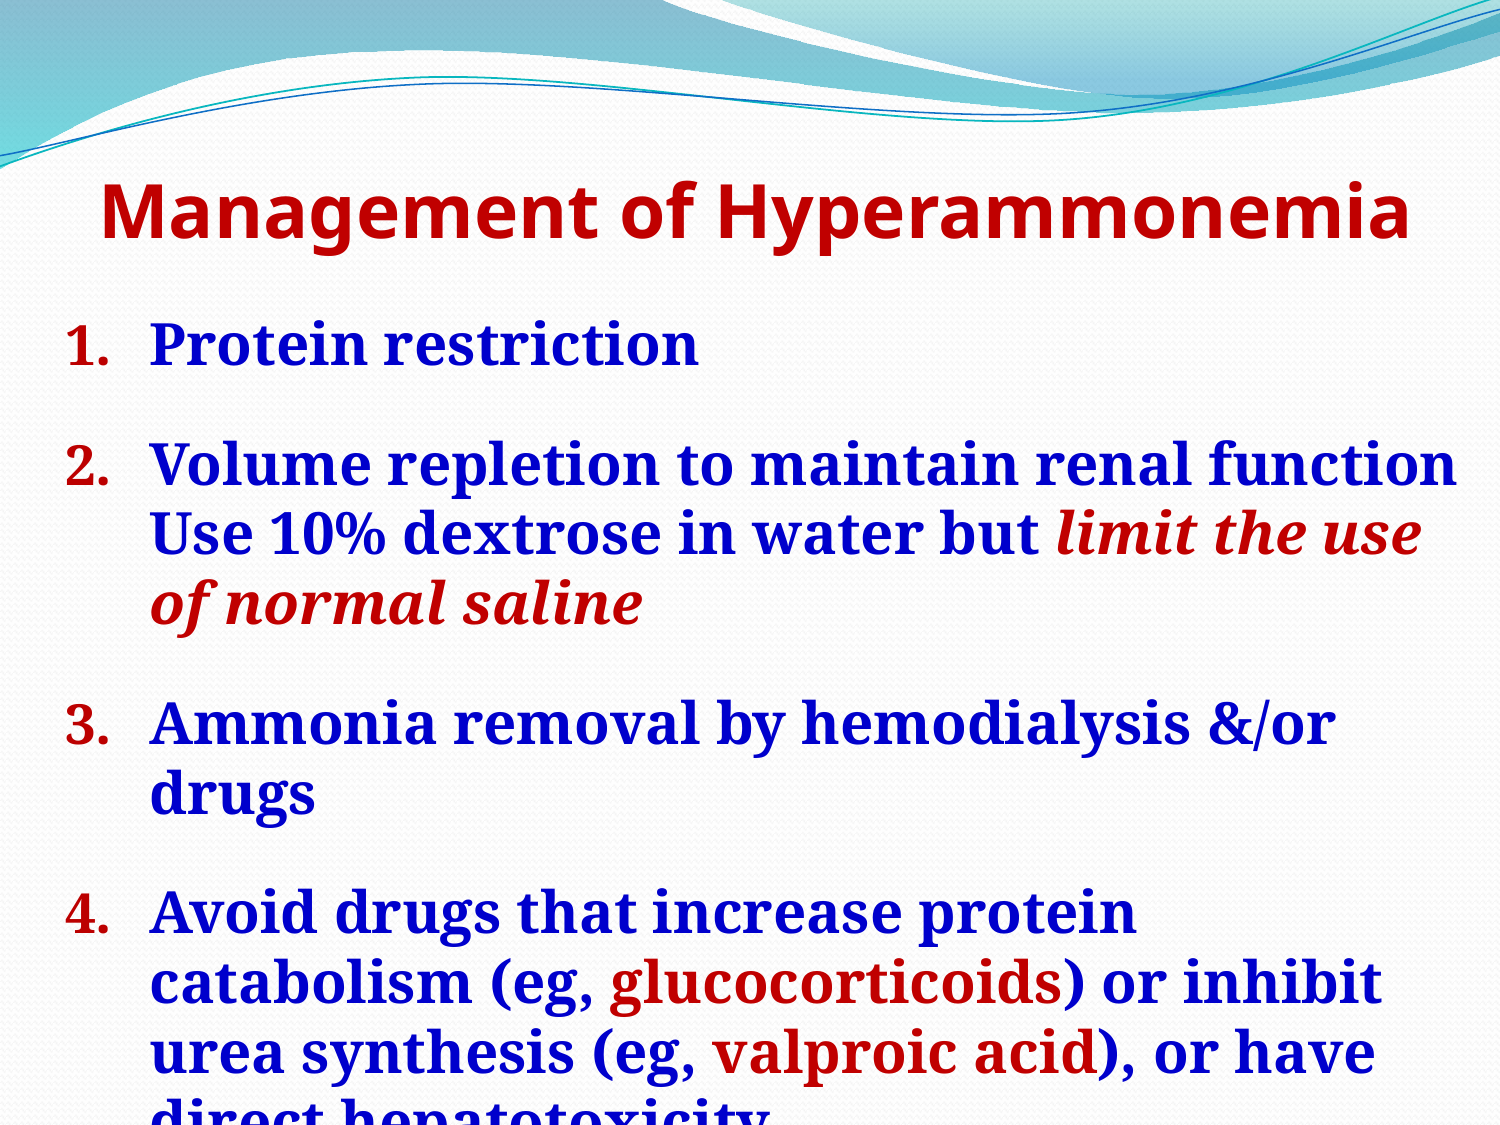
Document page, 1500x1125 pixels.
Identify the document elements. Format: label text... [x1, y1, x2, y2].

title Management of Hyperammonemia [49, 124, 1463, 254]
list Protein restriction Volume repletion to maintain renal function Use 10% dextrose in water but limit the use of normal saline Ammonia removal by hemodialysis &/or drugs Avoid drugs that increase protein catabolism (eg, glucocorticoids) or inhibit urea synthesis (eg, valproic acid), or have direct hepatotoxicity [49, 299, 1476, 1051]
